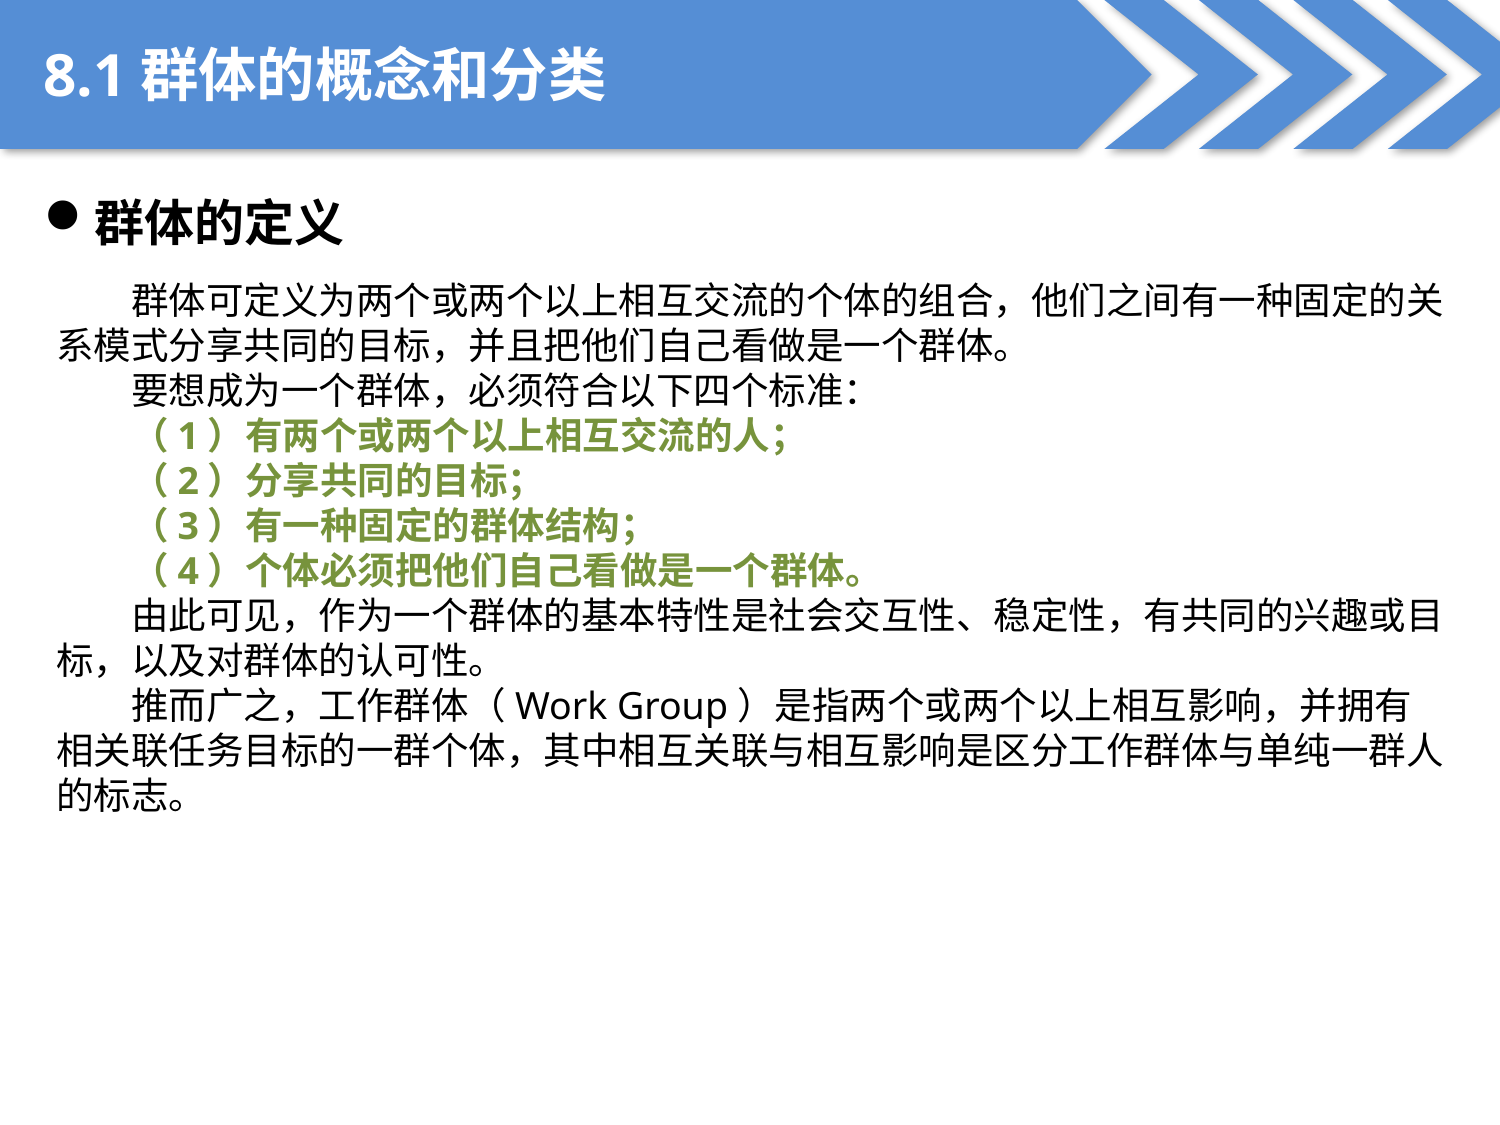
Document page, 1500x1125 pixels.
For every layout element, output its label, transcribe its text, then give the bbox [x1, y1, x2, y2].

text_box 8.1群体的概念和分类 [28, 30, 622, 116]
text_box 群体的定义 [29, 184, 526, 260]
text_box 群体可定义为两个或两个以上相互交流的个体的组合，他们之间有一种固定的关系模式分享共同的目标，并且把他们自己看做是一个群体。 要想成为一个群体，必须符合以下四个标准： （1）有两个或两个以上相互交流的人； （2）分享共同的目标； （3）有一种固定的群体结构； （4）个体必须把他们自己看做是一个群体。 由此可见，作为一个群体的基本特性是社会交互性、稳定性，有共同的兴趣或目标，以及对群体的认可性。 推而广之，工作群体（Work Group）是指两个或两个以上相互影响，并拥有相关联任务目标的一群个体，其中相互关联与相互影响是区分工作群体与单纯一群人的标志。 [41, 269, 1459, 825]
